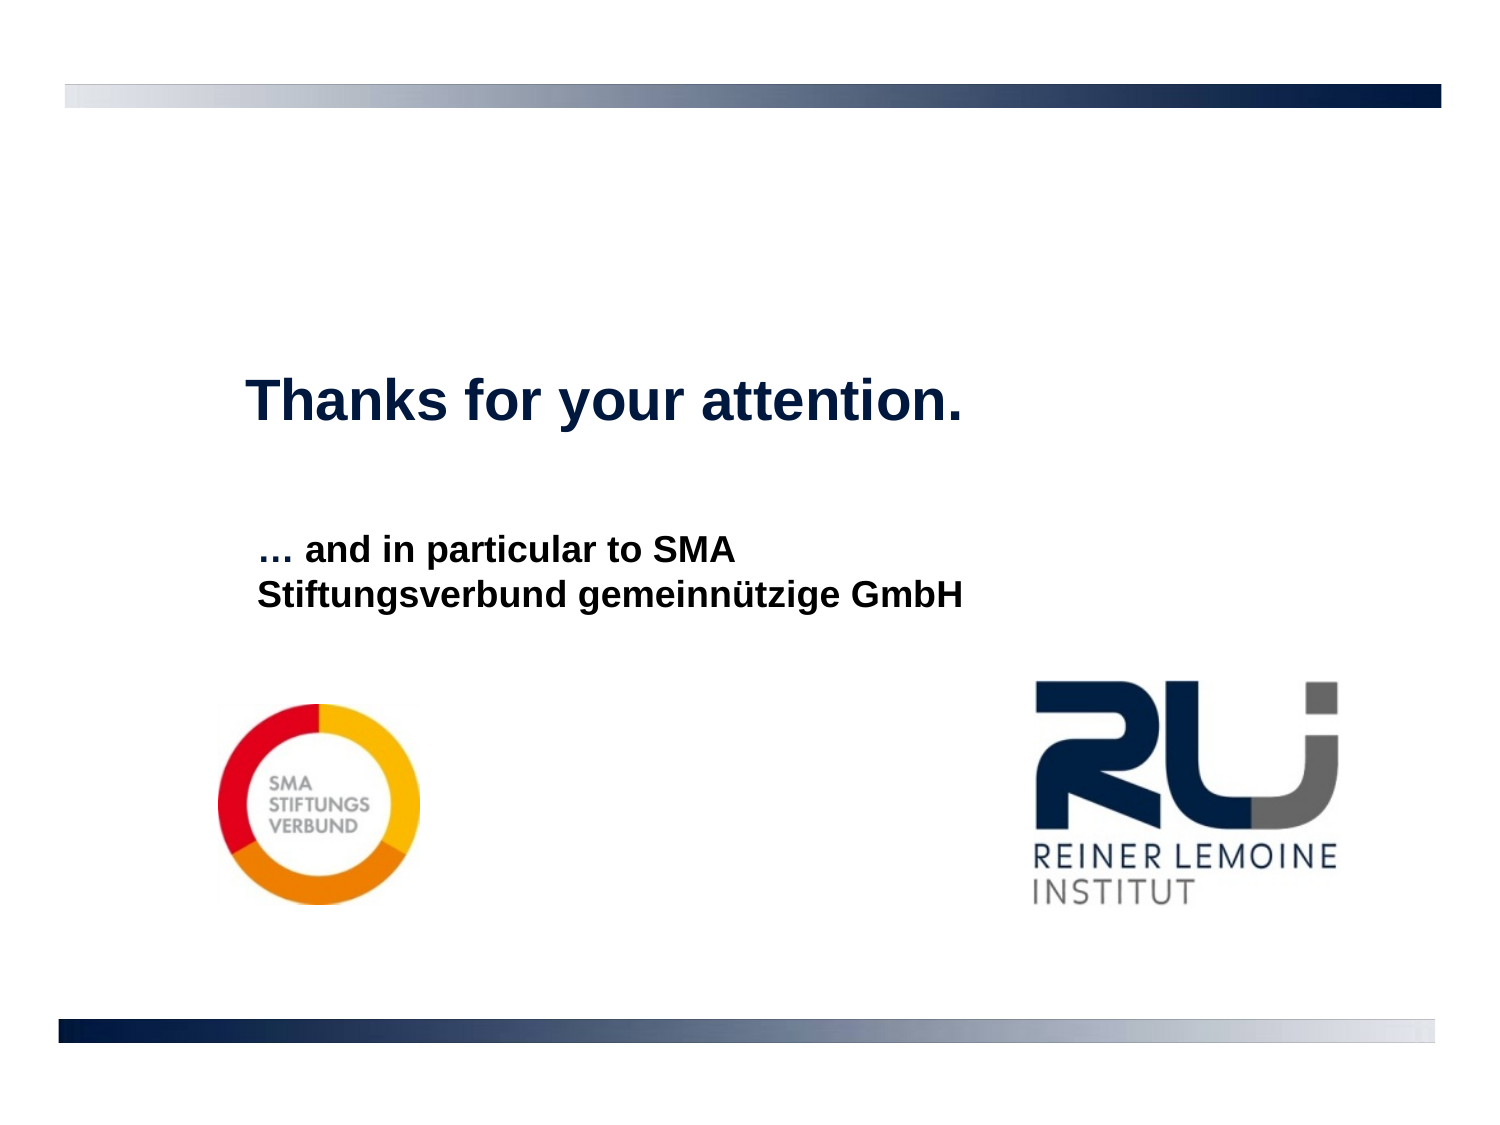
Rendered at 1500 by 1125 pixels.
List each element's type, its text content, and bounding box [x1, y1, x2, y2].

picture [218, 703, 420, 906]
text_box [301, 444, 1447, 1035]
picture [64, 84, 1442, 108]
text_box … and in particular to SMA Stiftungsverbund gemeinnützige GmbH [182, 479, 1010, 906]
picture [58, 1019, 1436, 1043]
subtitle Thanks for your attention. [230, 278, 1453, 516]
